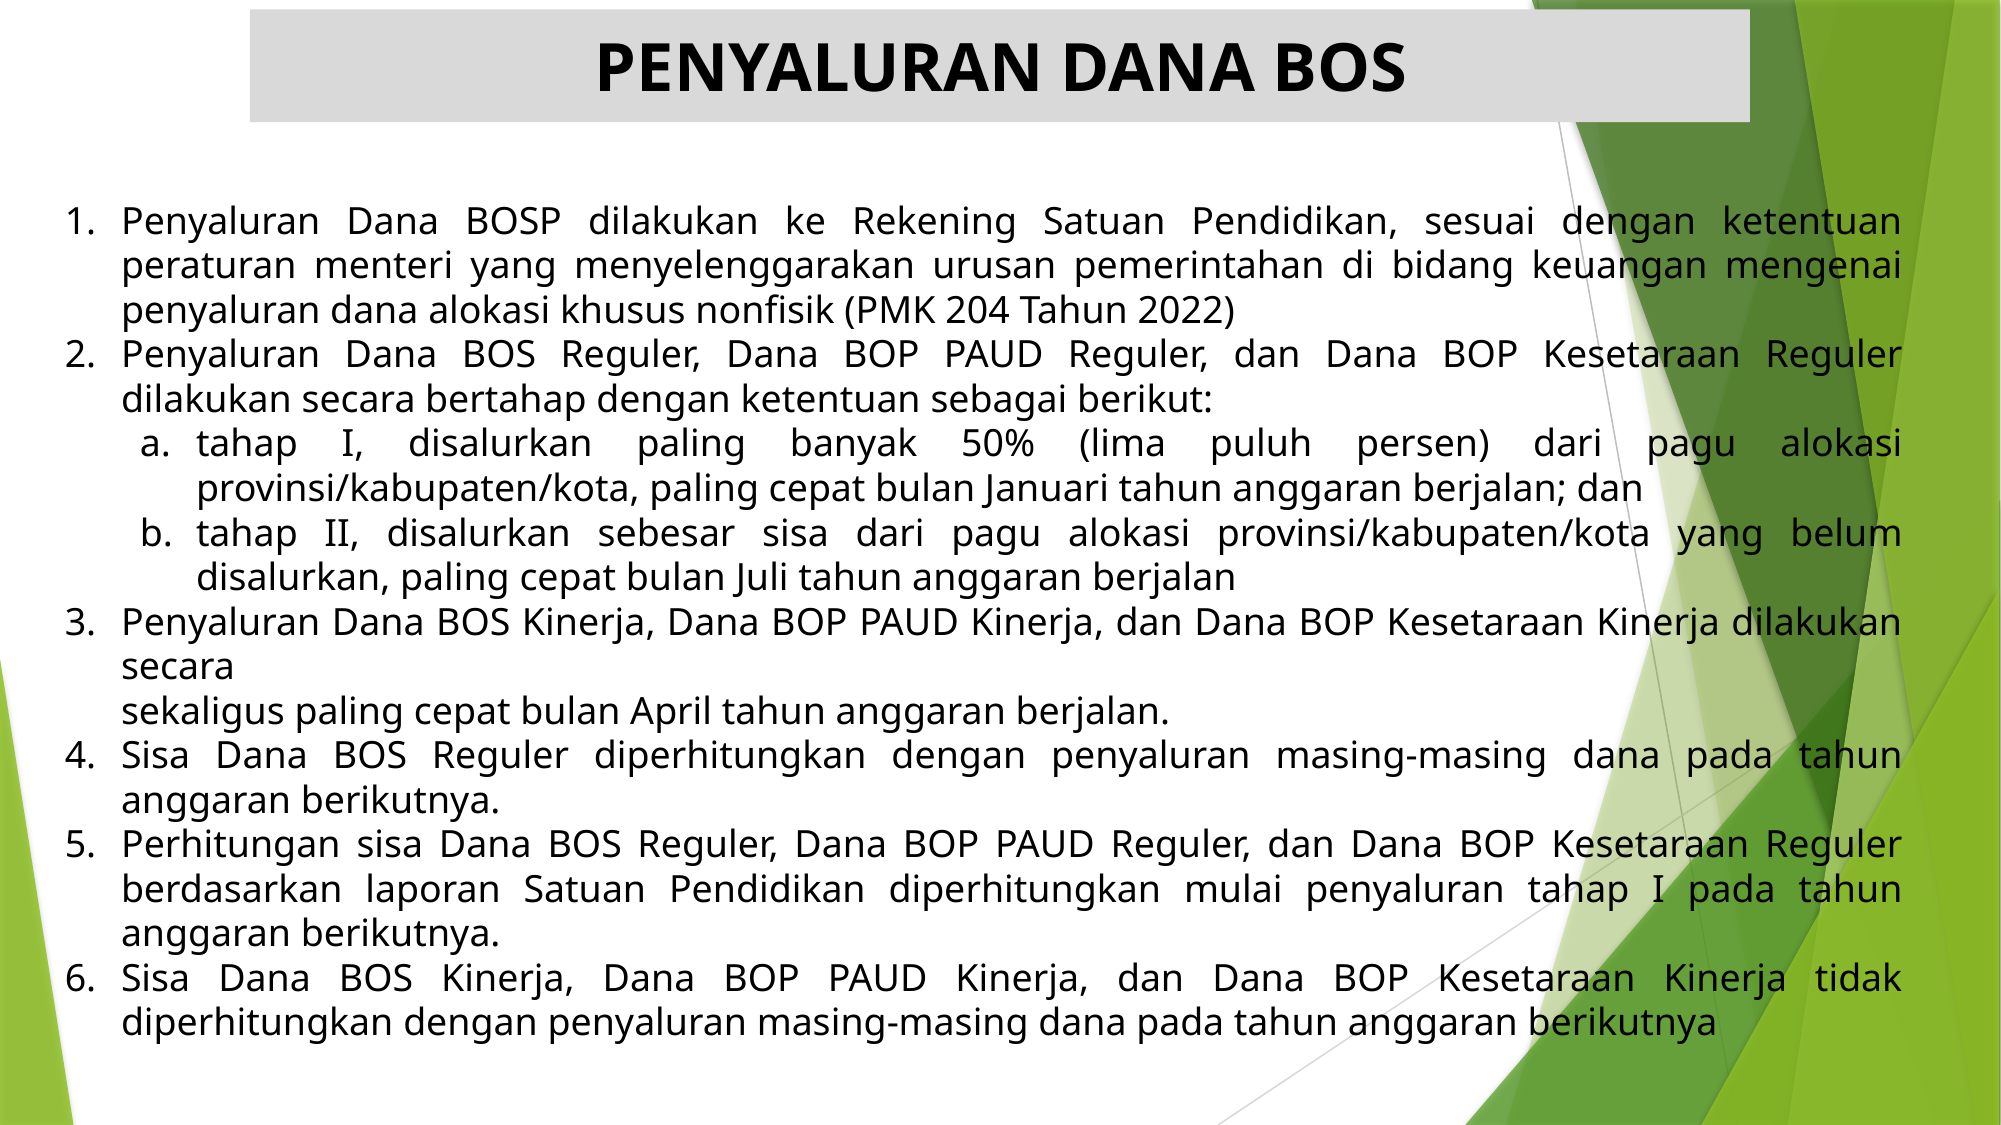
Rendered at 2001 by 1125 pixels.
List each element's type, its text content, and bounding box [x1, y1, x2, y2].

text_box PENYALURAN DANA BOS [252, 17, 1750, 113]
text_box [248, 8, 1751, 124]
text_box Penyaluran Dana BOSP dilakukan ke Rekening Satuan Pendidikan, sesuai dengan ketentuan peraturan menteri yang menyelenggarakan urusan pemerintahan di bidang keuangan mengenai penyaluran dana alokasi khusus nonfisik (PMK 204 Tahun 2022) Penyaluran Dana BOS Reguler, Dana BOP PAUD Reguler, dan Dana BOP Kesetaraan Reguler dilakukan secara bertahap dengan ketentuan sebagai berikut: tahap I, disalurkan paling banyak 50% (lima puluh persen) dari pagu alokasi provinsi/kabupaten/kota, paling cepat bulan Januari tahun anggaran berjalan; dan tahap II, disalurkan sebesar sisa dari pagu alokasi provinsi/kabupaten/kota yang belum disalurkan, paling cepat bulan Juli tahun anggaran berjalan Penyaluran Dana BOS Kinerja, Dana BOP PAUD Kinerja, dan Dana BOP Kesetaraan Kinerja dilakukan secara sekaligus paling cepat bulan April tahun anggaran berjalan. Sisa Dana BOS Reguler diperhitungkan dengan penyaluran masing-masing dana pada tahun anggaran berikutnya. Perhitungan sisa Dana BOS Reguler, Dana BOP PAUD Reguler, dan Dana BOP Kesetaraan Reguler berdasarkan laporan Satuan Pendidikan diperhitungkan mulai penyaluran tahap I pada tahun anggaran berikutnya. Sisa Dana BOS Kinerja, Dana BOP PAUD Kinerja, dan Dana BOP Kesetaraan Kinerja tidak diperhitungkan dengan penyaluran masing-masing dana pada tahun anggaran berikutnya [49, 191, 1925, 1053]
